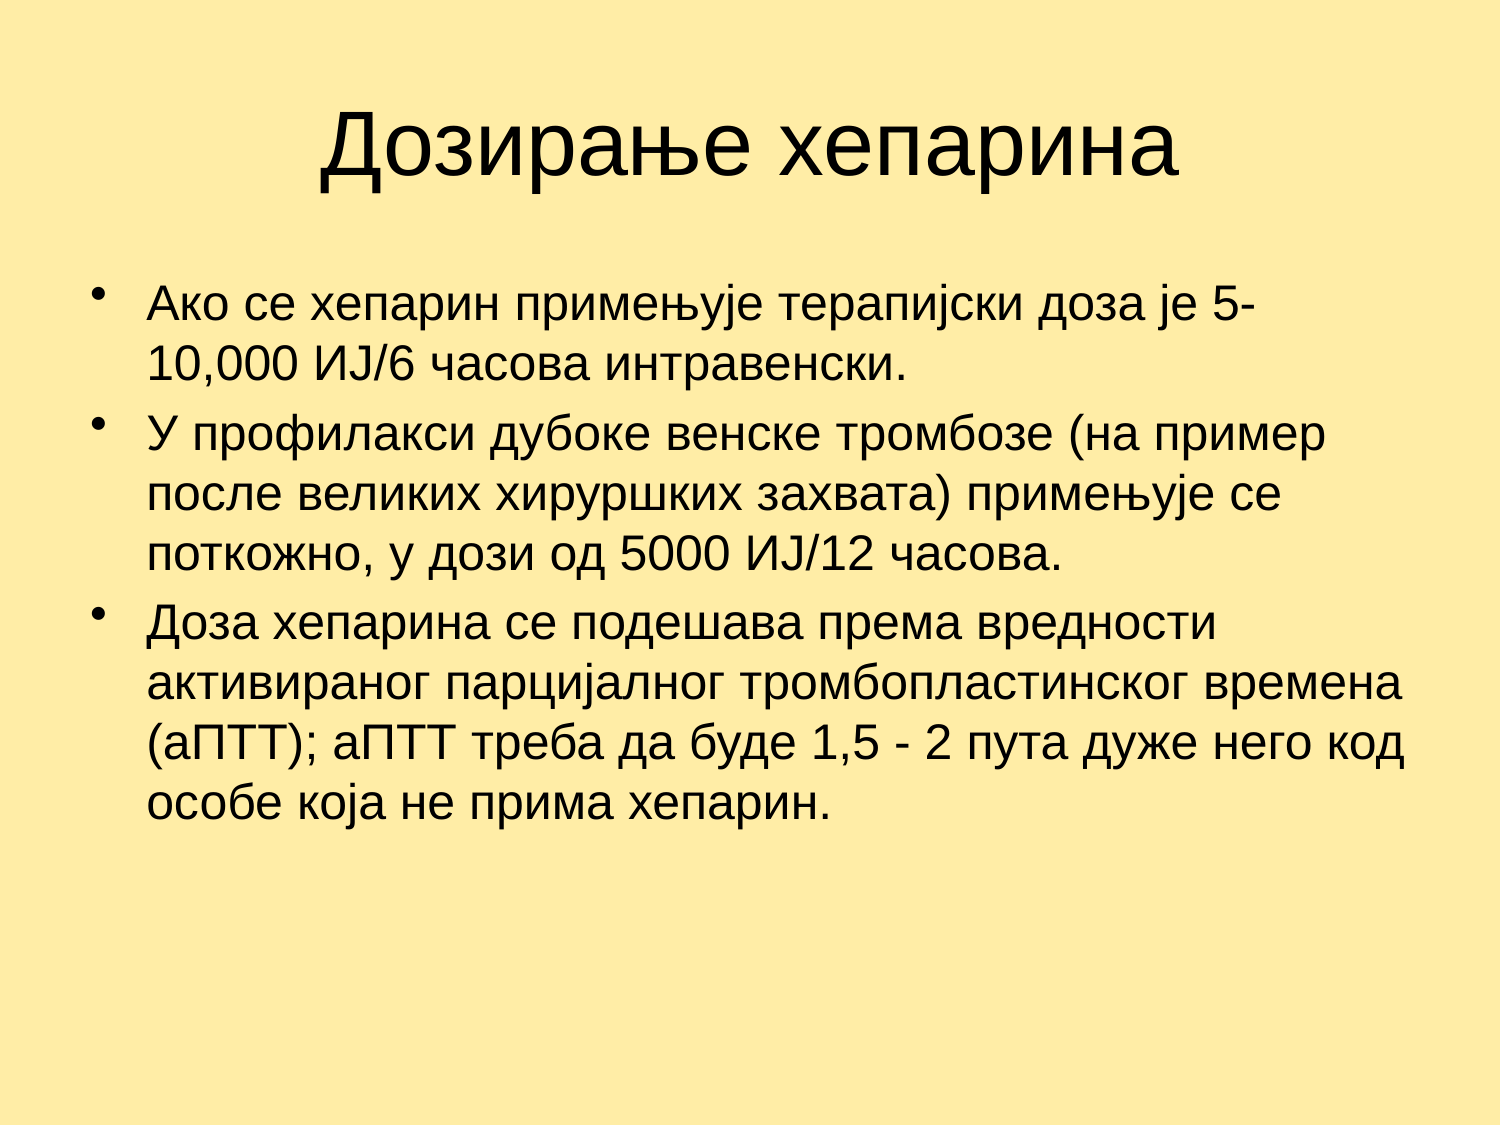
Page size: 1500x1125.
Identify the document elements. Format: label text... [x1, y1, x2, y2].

list Ако се хепарин примењује терапијски доза је 5-10,000 ИЈ/6 часова интравенски. У профилакси дубоке венске тромбозе (на пример после великих хируршких захвата) примењује се поткожно, у дози од 5000 ИЈ/12 часова. Доза хепарина се подешава према вредности активираног парцијалног тромбопластинског времена (аПТТ); аПТТ треба да буде 1,5 - 2 пута дуже него код особе која не прима хепарин. [74, 262, 1426, 1006]
title Дозирање хепарина [74, 44, 1426, 233]
